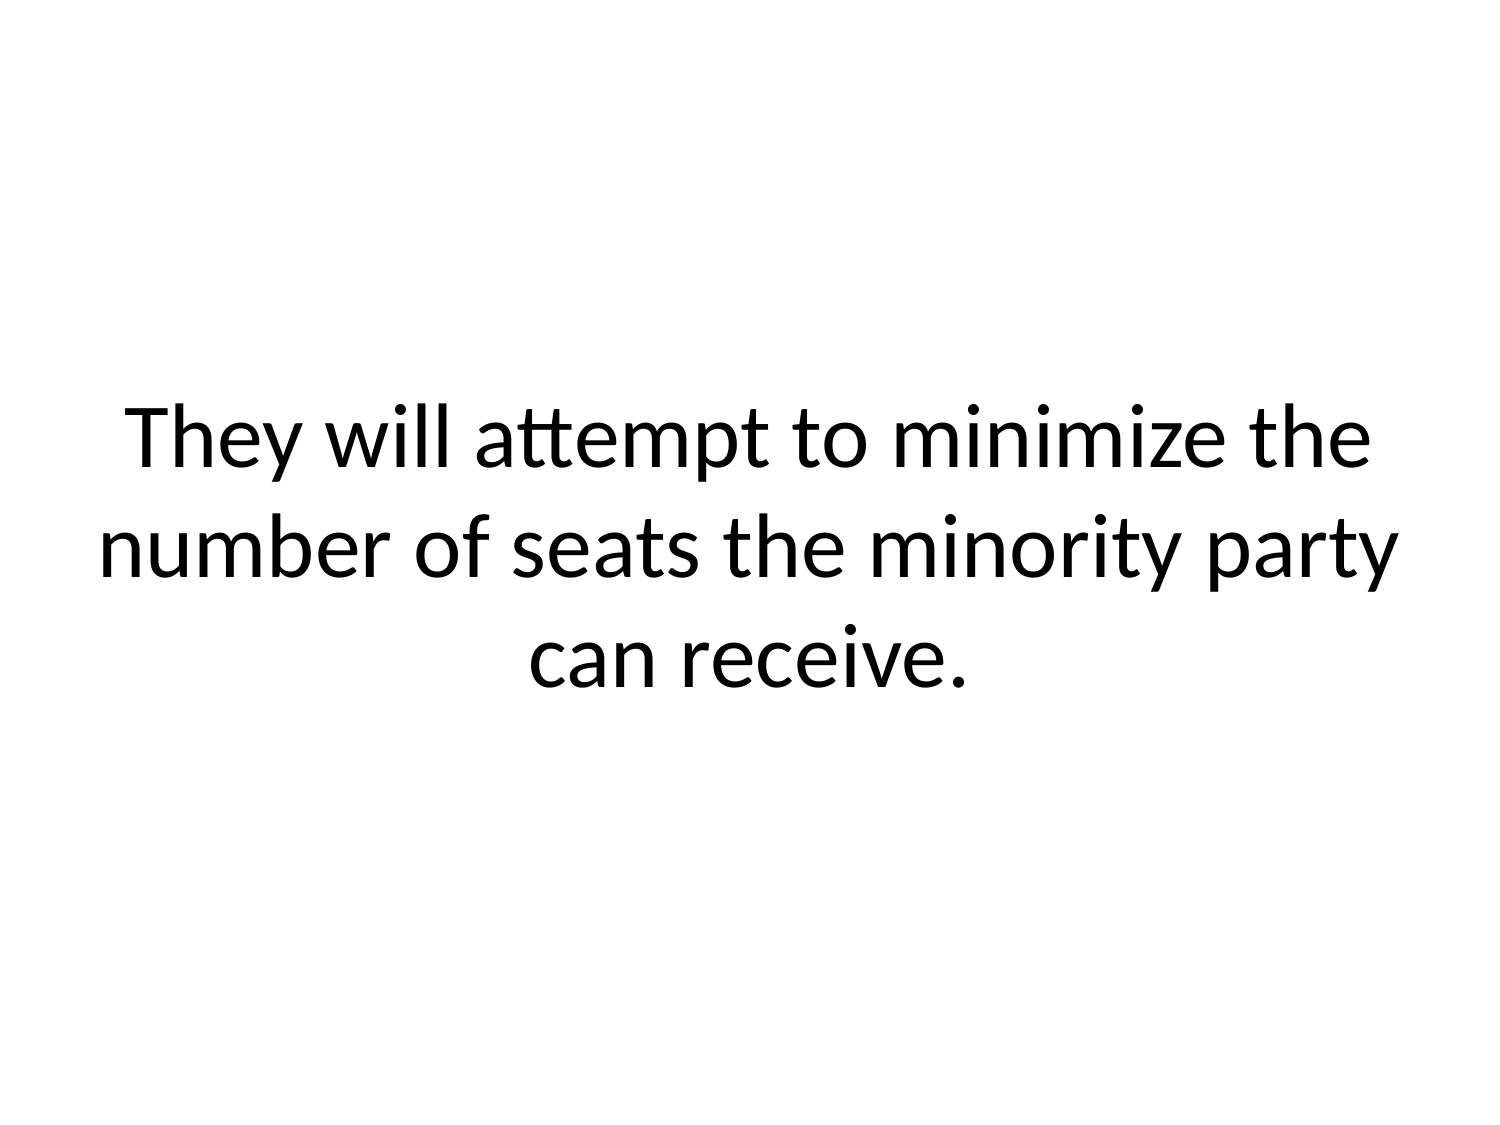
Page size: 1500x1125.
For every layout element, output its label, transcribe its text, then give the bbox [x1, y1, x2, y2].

title They will attempt to minimize the number of seats the minority party can receive. [74, 44, 1426, 1038]
